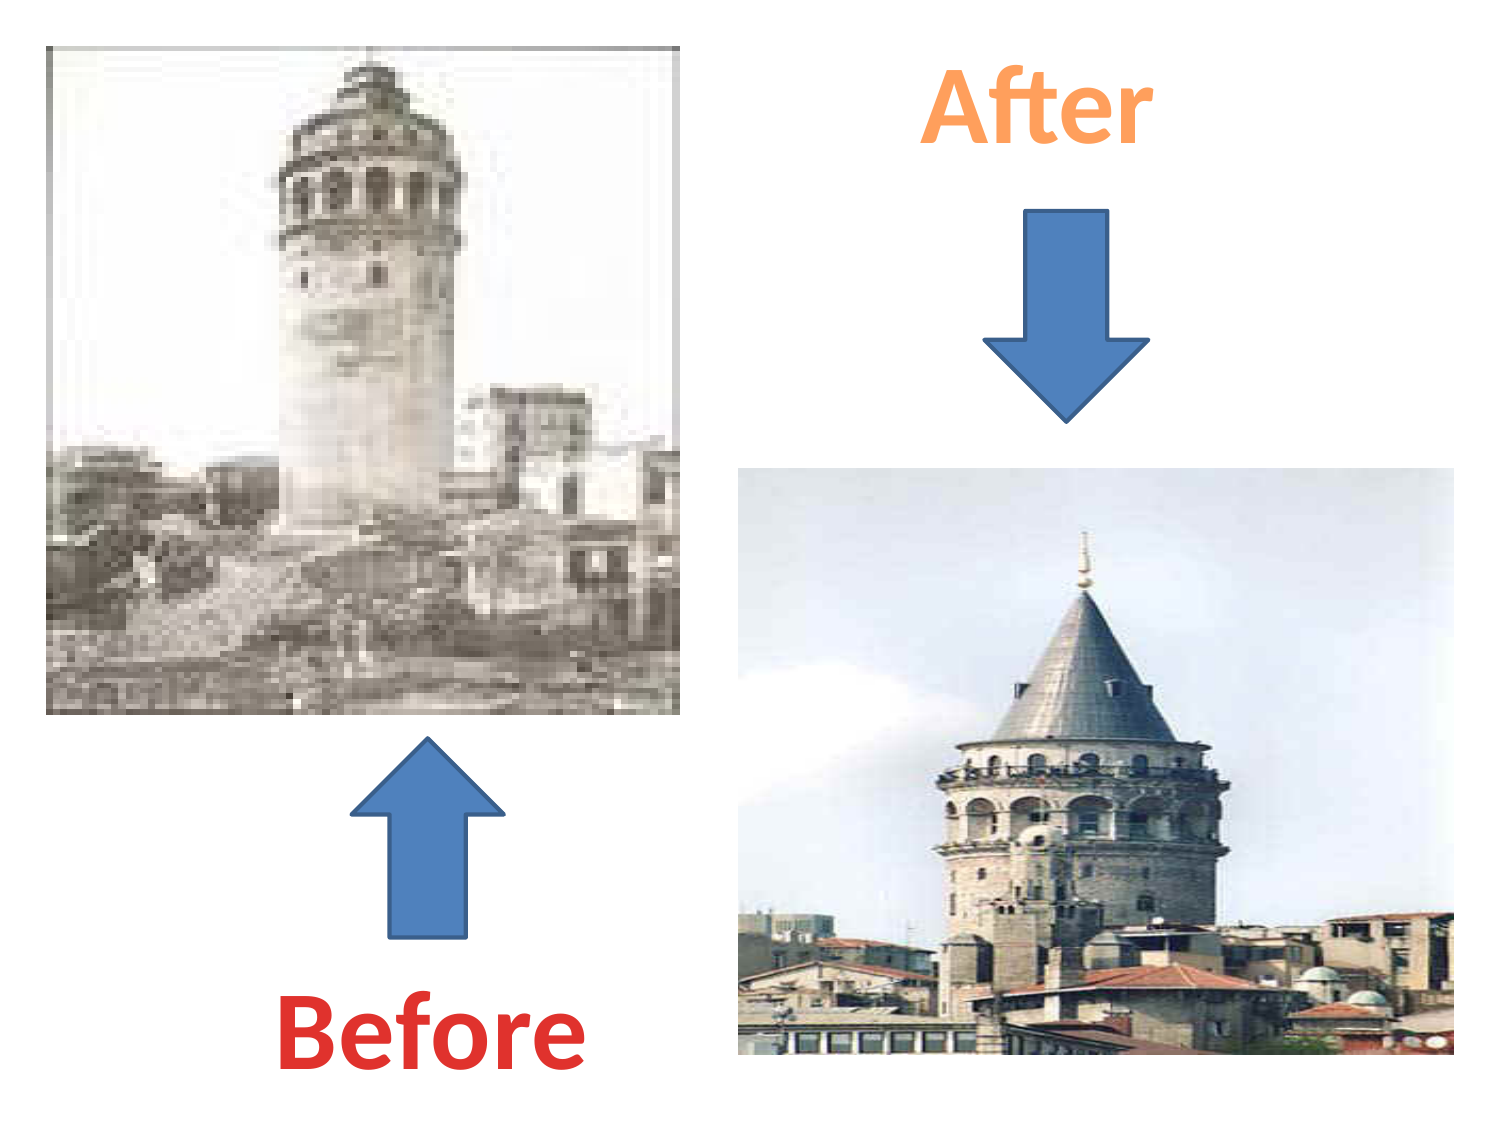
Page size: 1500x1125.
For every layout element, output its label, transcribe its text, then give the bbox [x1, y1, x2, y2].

picture [46, 46, 680, 716]
text_box After [904, 23, 1171, 174]
text_box [982, 208, 1151, 424]
picture [738, 468, 1454, 1055]
text_box Before [259, 949, 604, 1100]
text_box [349, 736, 506, 940]
